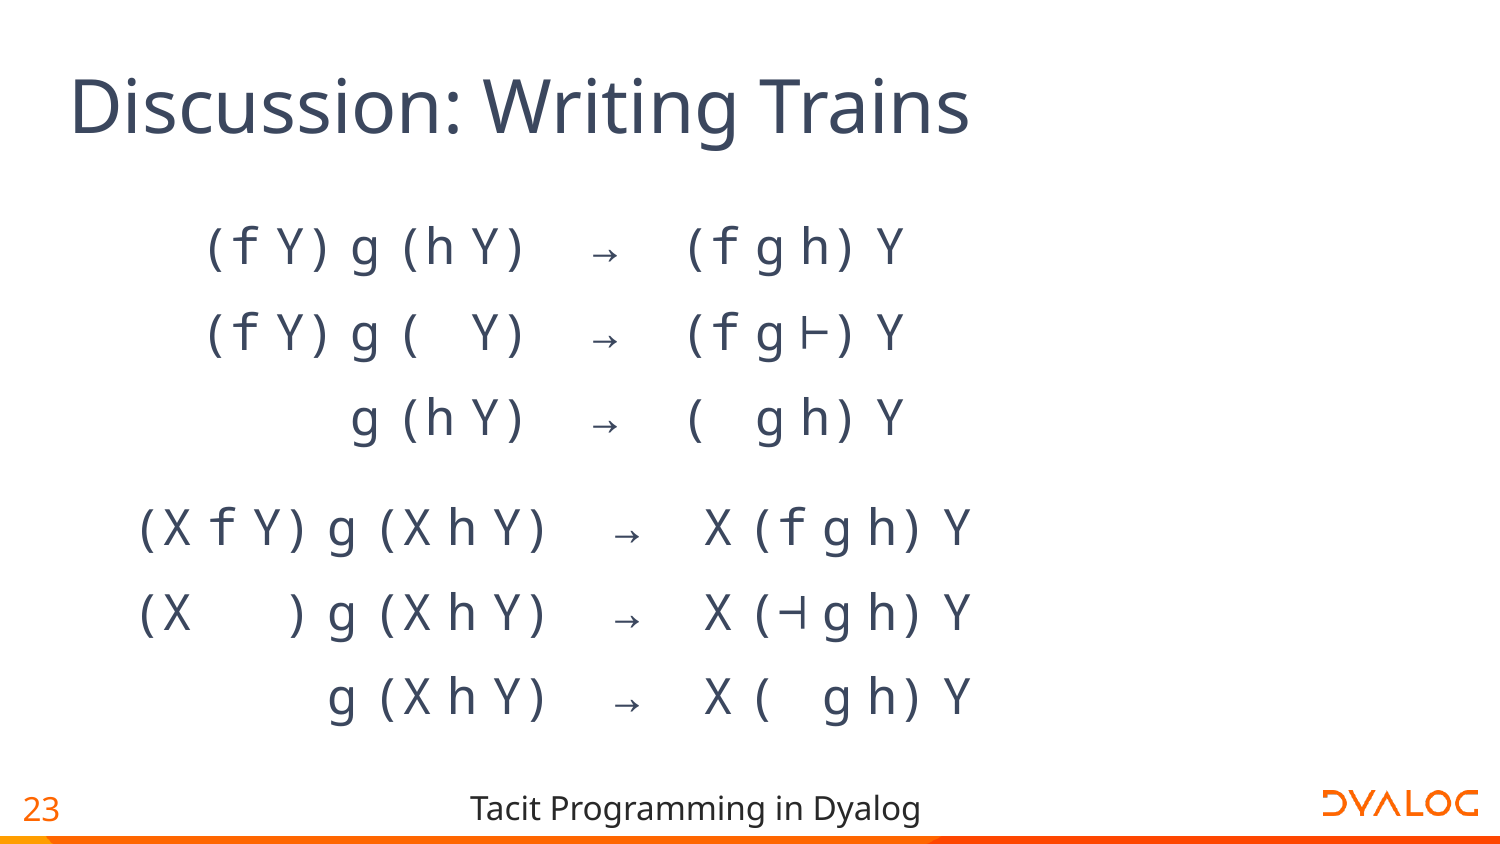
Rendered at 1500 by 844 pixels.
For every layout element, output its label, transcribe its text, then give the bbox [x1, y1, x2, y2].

picture [1323, 790, 1478, 816]
list (f Y) g (h Y) → (f g h) Y (f Y) g ( Y) → (f g ⊢) Y g (h Y) → ( g h) Y (X f Y) g (X h Y) → X (f g h) Y (X ) g (X h Y) → X (⊣ g h) Y g (X h Y) → X ( g h) Y [53, 207, 1053, 783]
picture [0, 836, 1500, 844]
title Discussion: Writing Trains [53, 43, 1121, 157]
